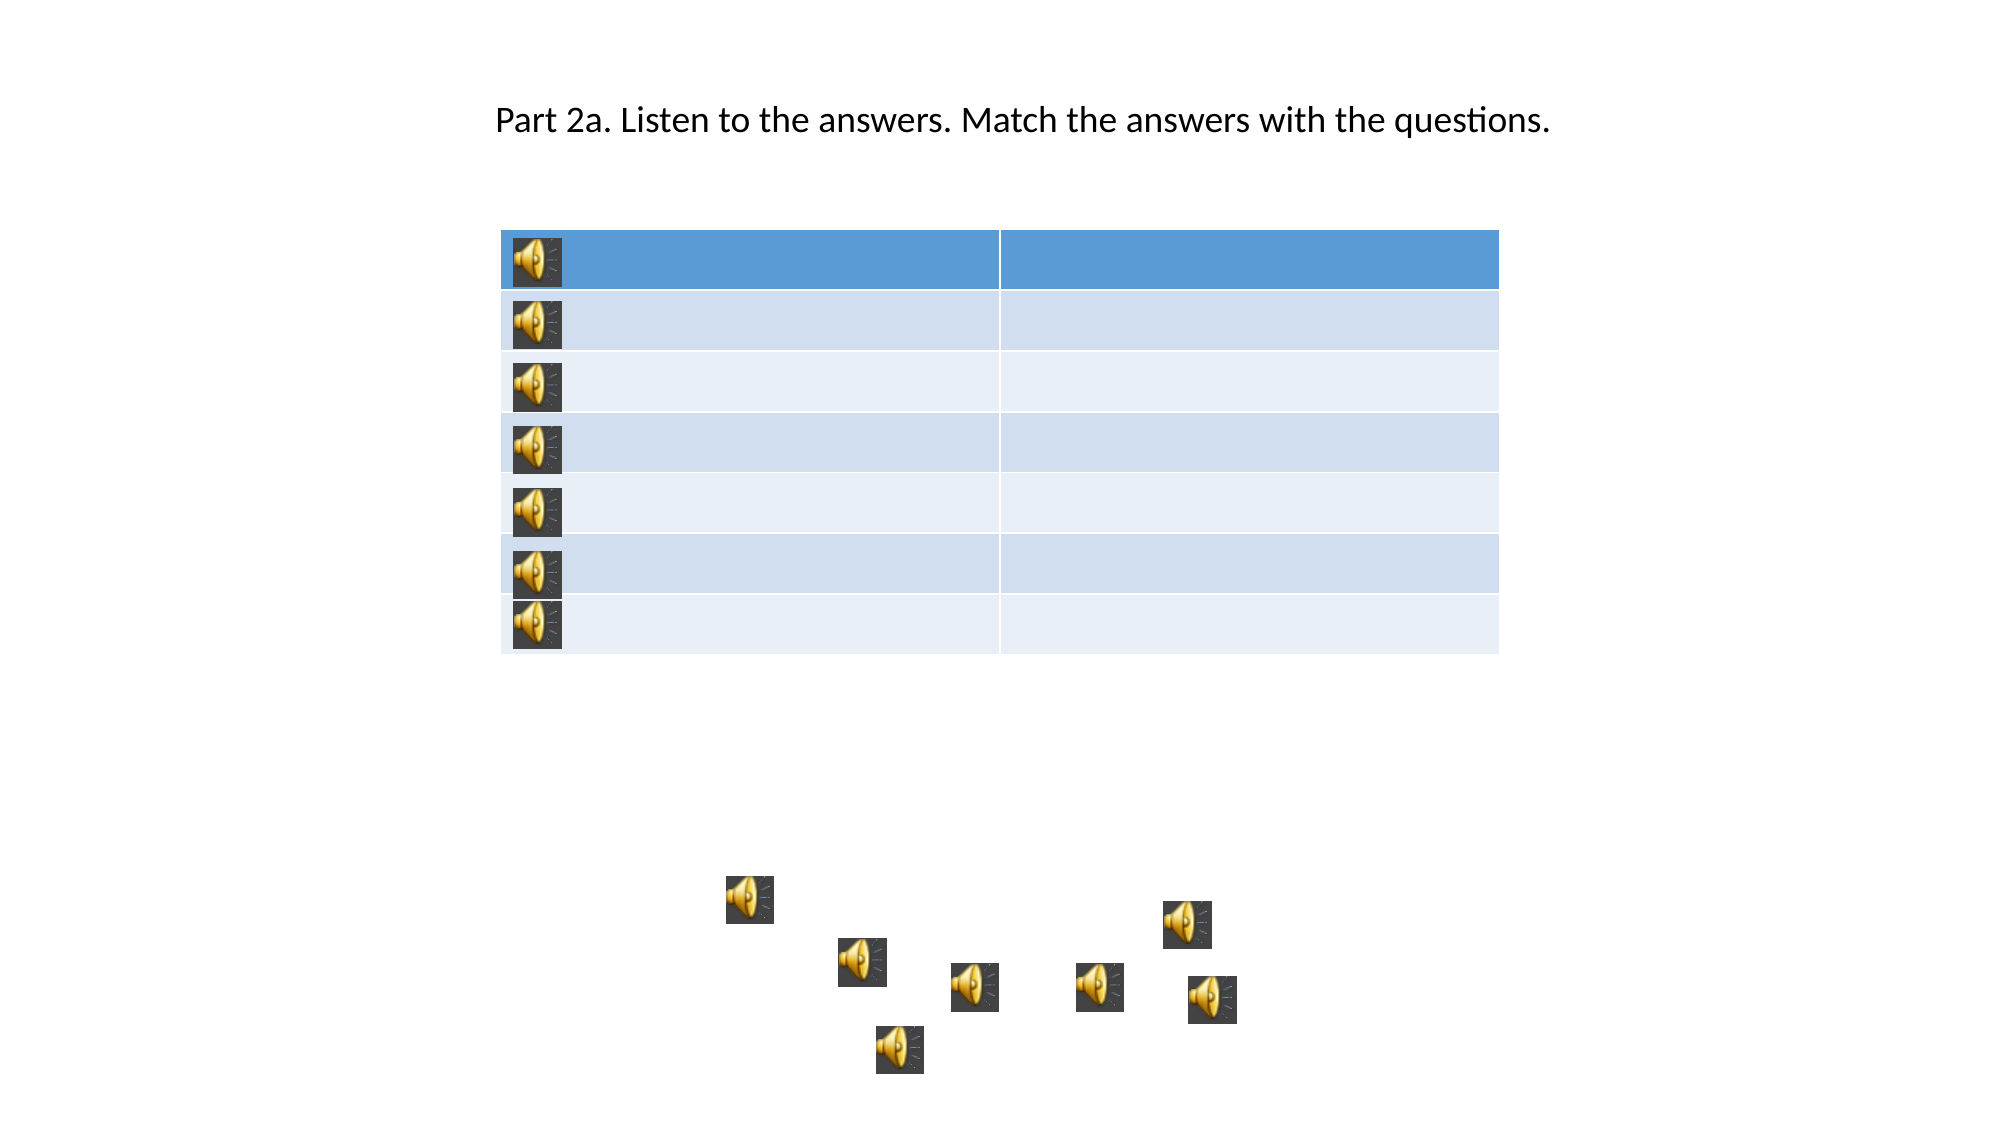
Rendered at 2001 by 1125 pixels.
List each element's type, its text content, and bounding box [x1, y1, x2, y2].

picture [1187, 974, 1238, 1025]
picture [512, 549, 563, 650]
table_cell [501, 413, 999, 472]
table_cell [1001, 534, 1499, 593]
picture [949, 962, 1001, 1013]
picture [512, 487, 563, 538]
picture [512, 299, 563, 350]
picture [837, 937, 888, 988]
table_cell [1001, 352, 1499, 411]
table_cell [1001, 473, 1499, 532]
text_box Part 2a. Listen to the answers. Match the answers with the questions. [480, 87, 1568, 148]
picture [512, 237, 563, 288]
picture [1074, 962, 1125, 1013]
table_header [501, 230, 999, 289]
table_cell [501, 595, 999, 654]
table_cell [501, 352, 999, 411]
table_cell [1001, 291, 1499, 350]
table_cell [1001, 413, 1499, 472]
table_cell [501, 291, 999, 350]
picture [874, 1024, 926, 1076]
table_cell [501, 473, 999, 532]
picture [724, 874, 776, 926]
table_cell [1001, 595, 1499, 654]
picture [512, 424, 563, 476]
table_cell [501, 534, 999, 593]
picture [512, 362, 563, 413]
table_header [1001, 230, 1499, 289]
picture [1162, 899, 1213, 950]
